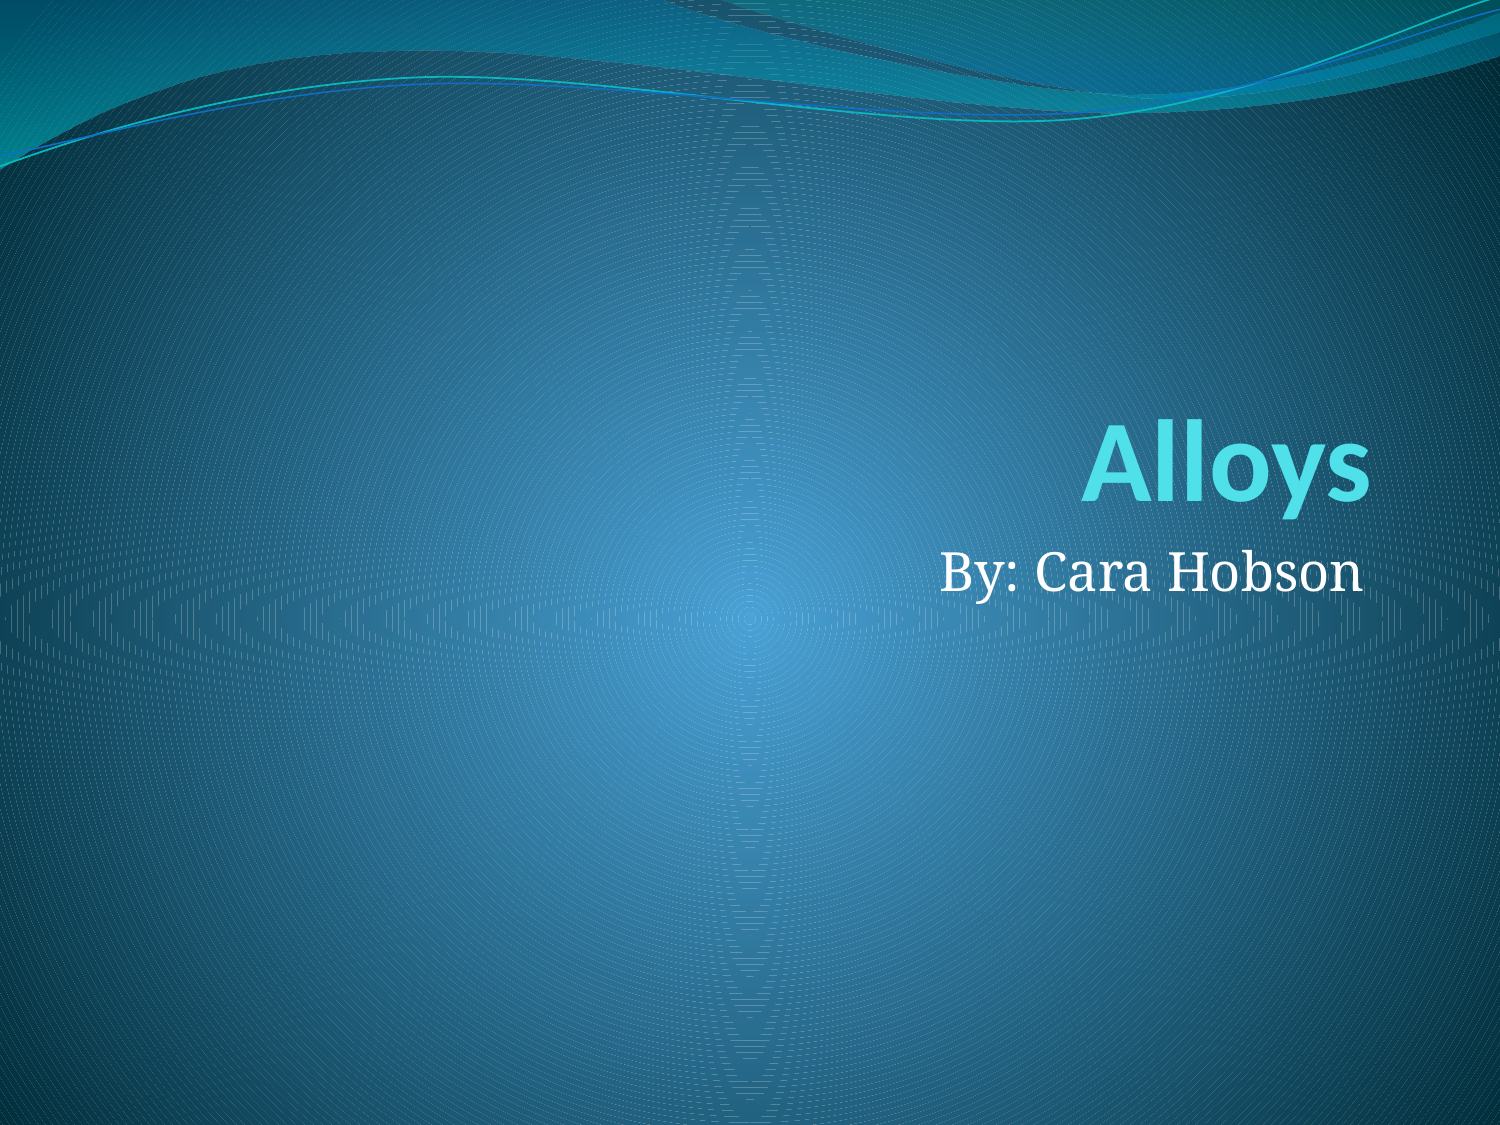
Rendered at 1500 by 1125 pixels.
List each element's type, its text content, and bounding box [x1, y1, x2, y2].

subtitle By: Cara Hobson [87, 529, 1376, 818]
title Alloys [87, 224, 1376, 525]
